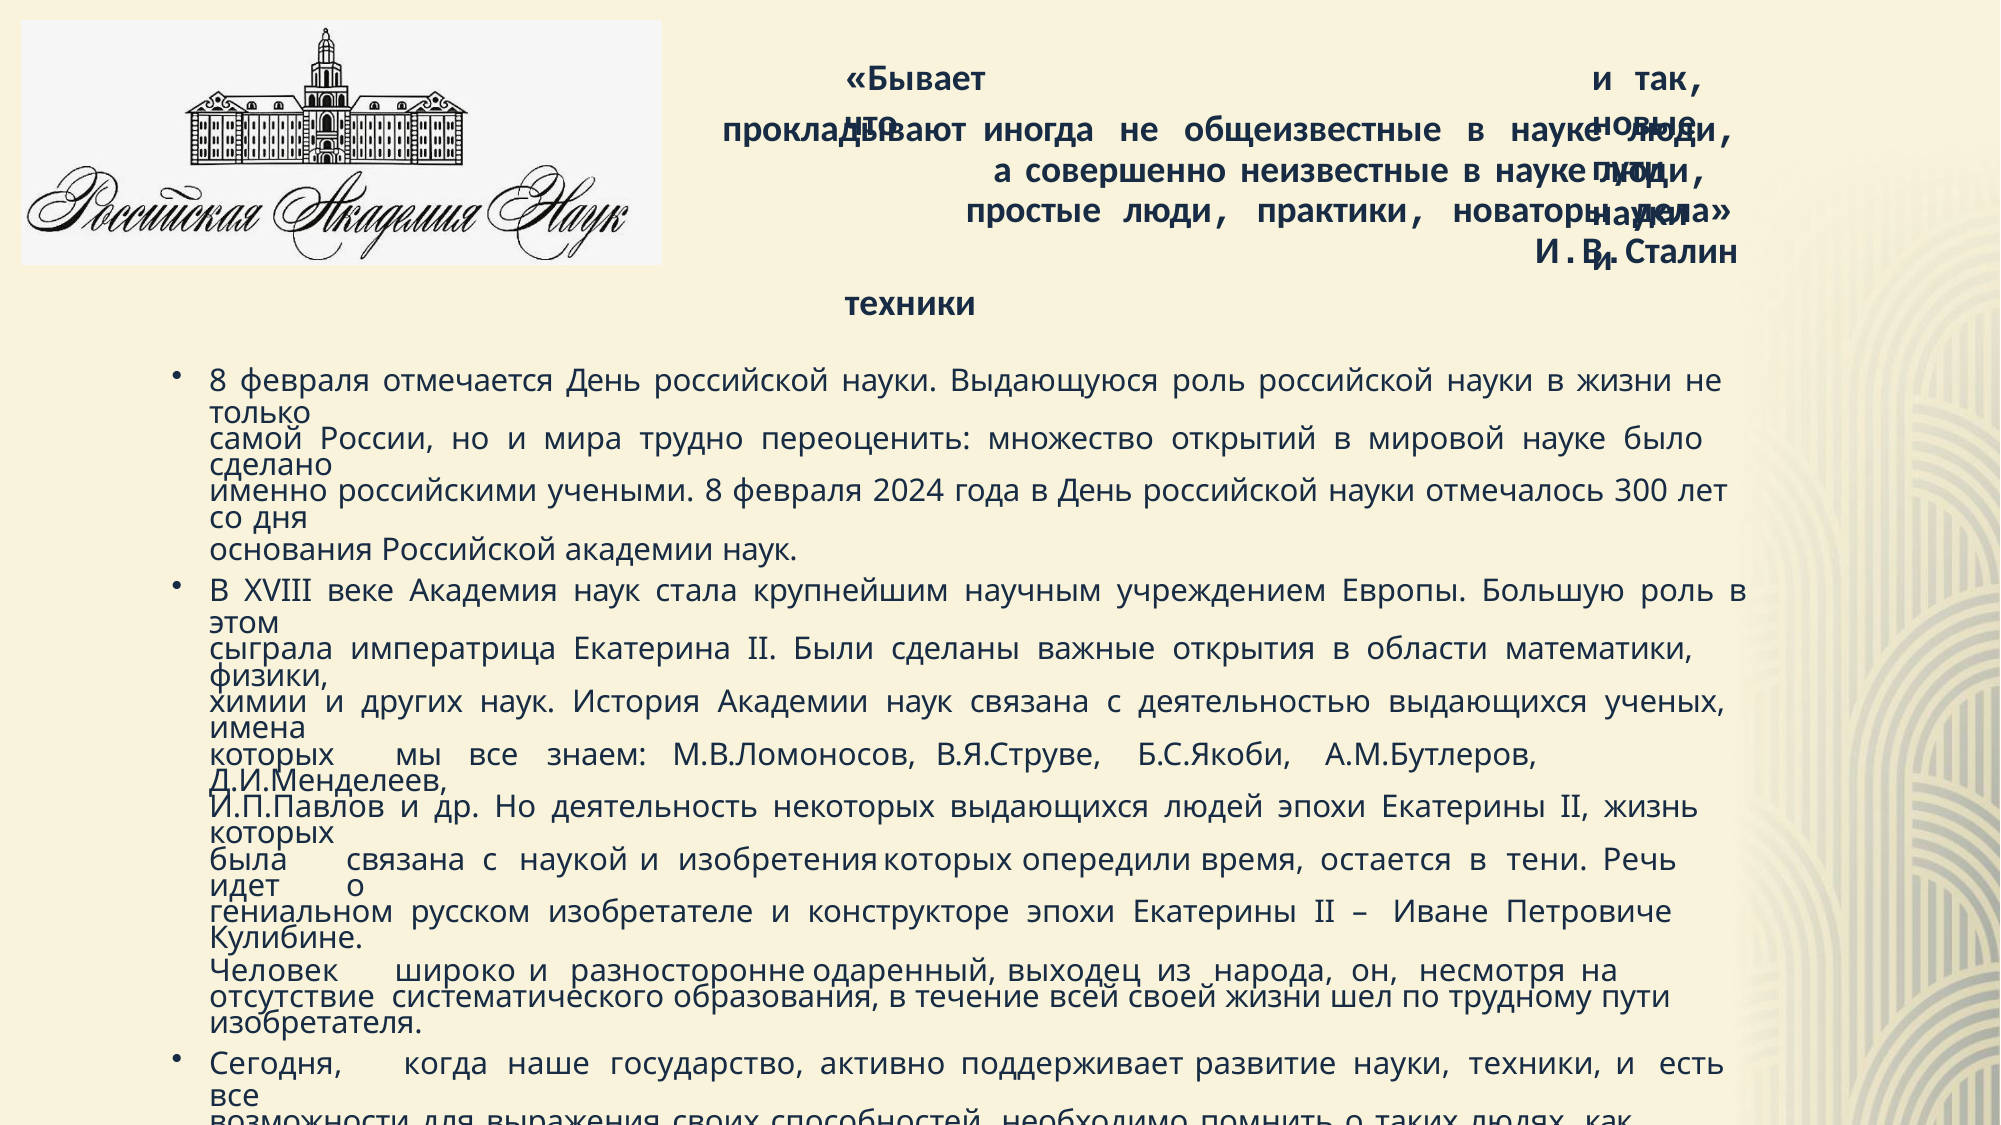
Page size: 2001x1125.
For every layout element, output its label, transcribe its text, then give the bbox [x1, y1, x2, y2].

text_box прокладывают иногда не общеизвестные в науке люди, а совершенно неизвестные в науке люди, простые люди, практики, новаторы дела» И.В.Сталин [720, 102, 1706, 272]
text_box 8 февраля отмечается День российской науки. Выдающуюся роль российской науки в жизни не только самой России, но и мира трудно переоценить: множество открытий в мировой науке было сделано именно российскими учеными. 8 февраля 2024 года в День российской науки отмечалось 300 лет со дня основания Российской академии наук. В XVIII веке Академия наук стала крупнейшим научным учреждением Европы. Большую роль в этом сыграла императрица Екатерина II. Были сделаны важные открытия в области математики, физики, химии и других наук. История Академии наук связана с деятельностью выдающихся ученых, имена которых мы все знаем: М.В.Ломоносов, В.Я.Струве, Б.С.Якоби, А.М.Бутлеров, Д.И.Менделеев, И.П.Павлов и др. Но деятельность некоторых выдающихся людей эпохи Екатерины II, жизнь которых была связана с наукой и изобретения которых опередили время, остается в тени. Речь идет о гениальном русском изобретателе и конструкторе эпохи Екатерины II – Иване Петровиче Кулибине. Человек широко и разносторонне одаренный, выходец из народа, он, несмотря на отсутствие систематического образования, в течение всей своей жизни шел по трудному пути изобретателя. Сегодня, когда наше государство, активно поддерживает развитие науки, техники, и есть все возможности для выражения своих способностей, необходимо помнить о таких людях, как И.П.Кулибин. Этот выдающийся гений, несмотря на все трудности, отсутствие поддержки, посвятил свою жизнь научным изысканиям во благо государства Российского. Жизнь и служение науке И.П.Кулибина - пример для подрастающего поколения. [169, 363, 1706, 1125]
picture [1711, 0, 2000, 1125]
title «Бывает и так, что новые пути науки и техники [260, 50, 1706, 323]
picture [21, 20, 662, 265]
